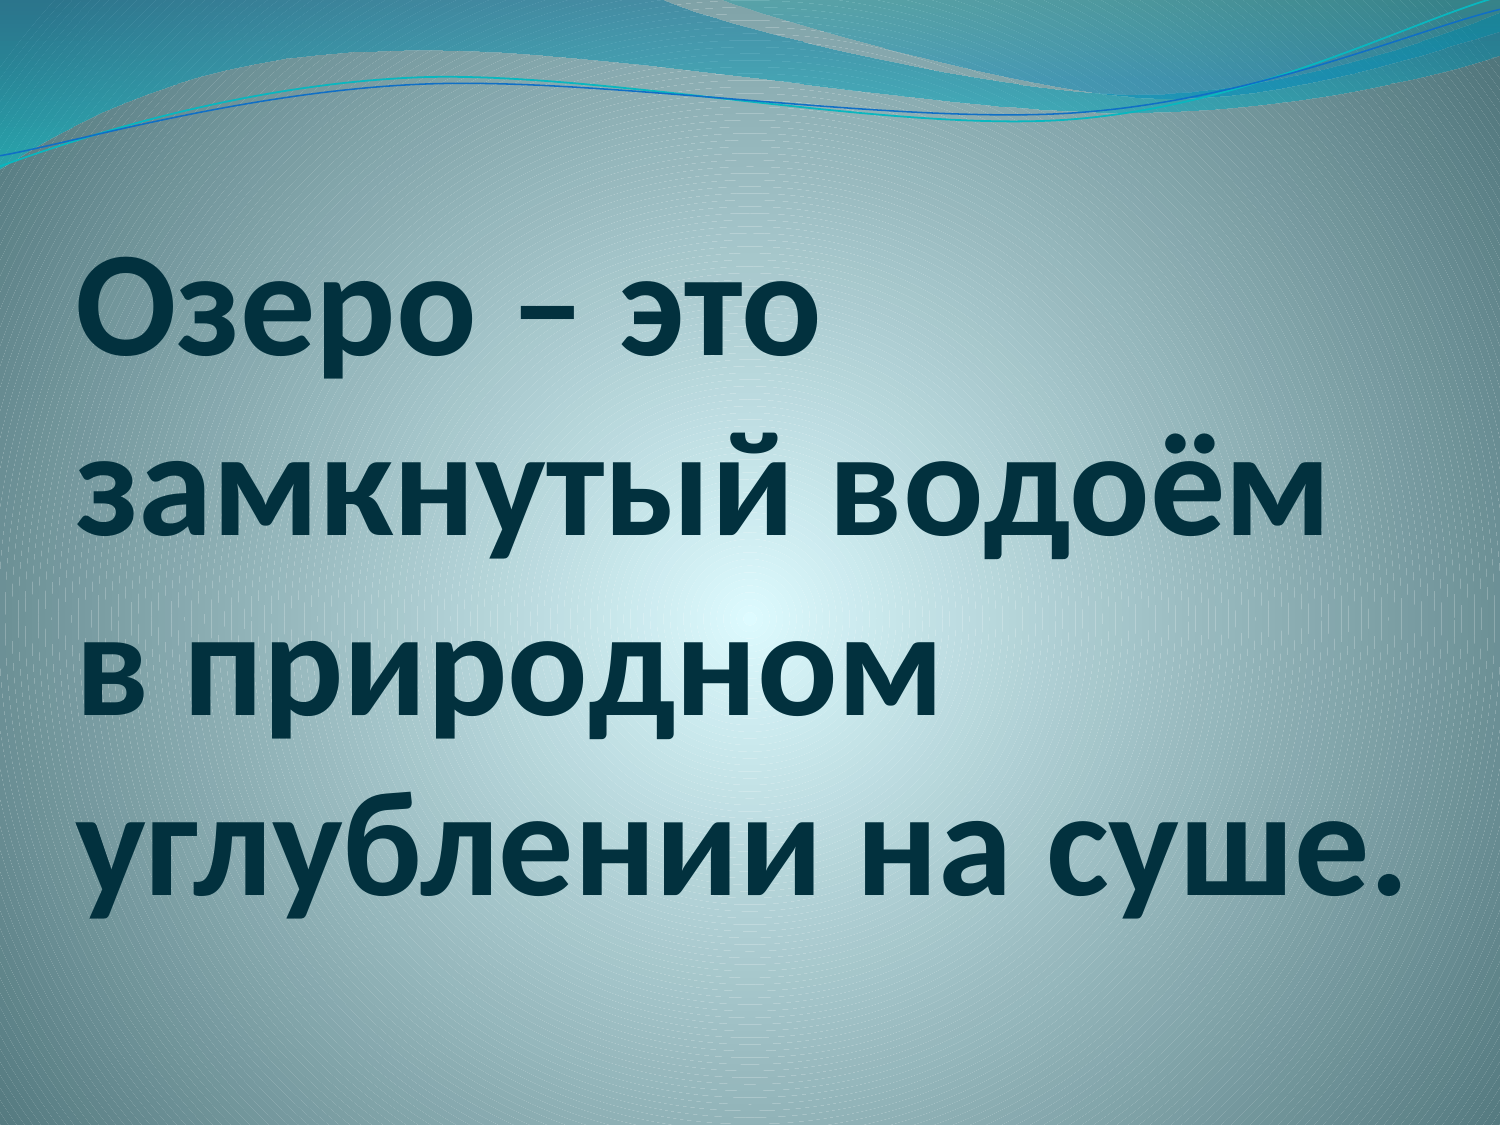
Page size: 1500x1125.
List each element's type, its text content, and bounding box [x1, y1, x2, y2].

title Озеро – это замкнутый водоём в природном углублении на суше. [75, 140, 1438, 926]
